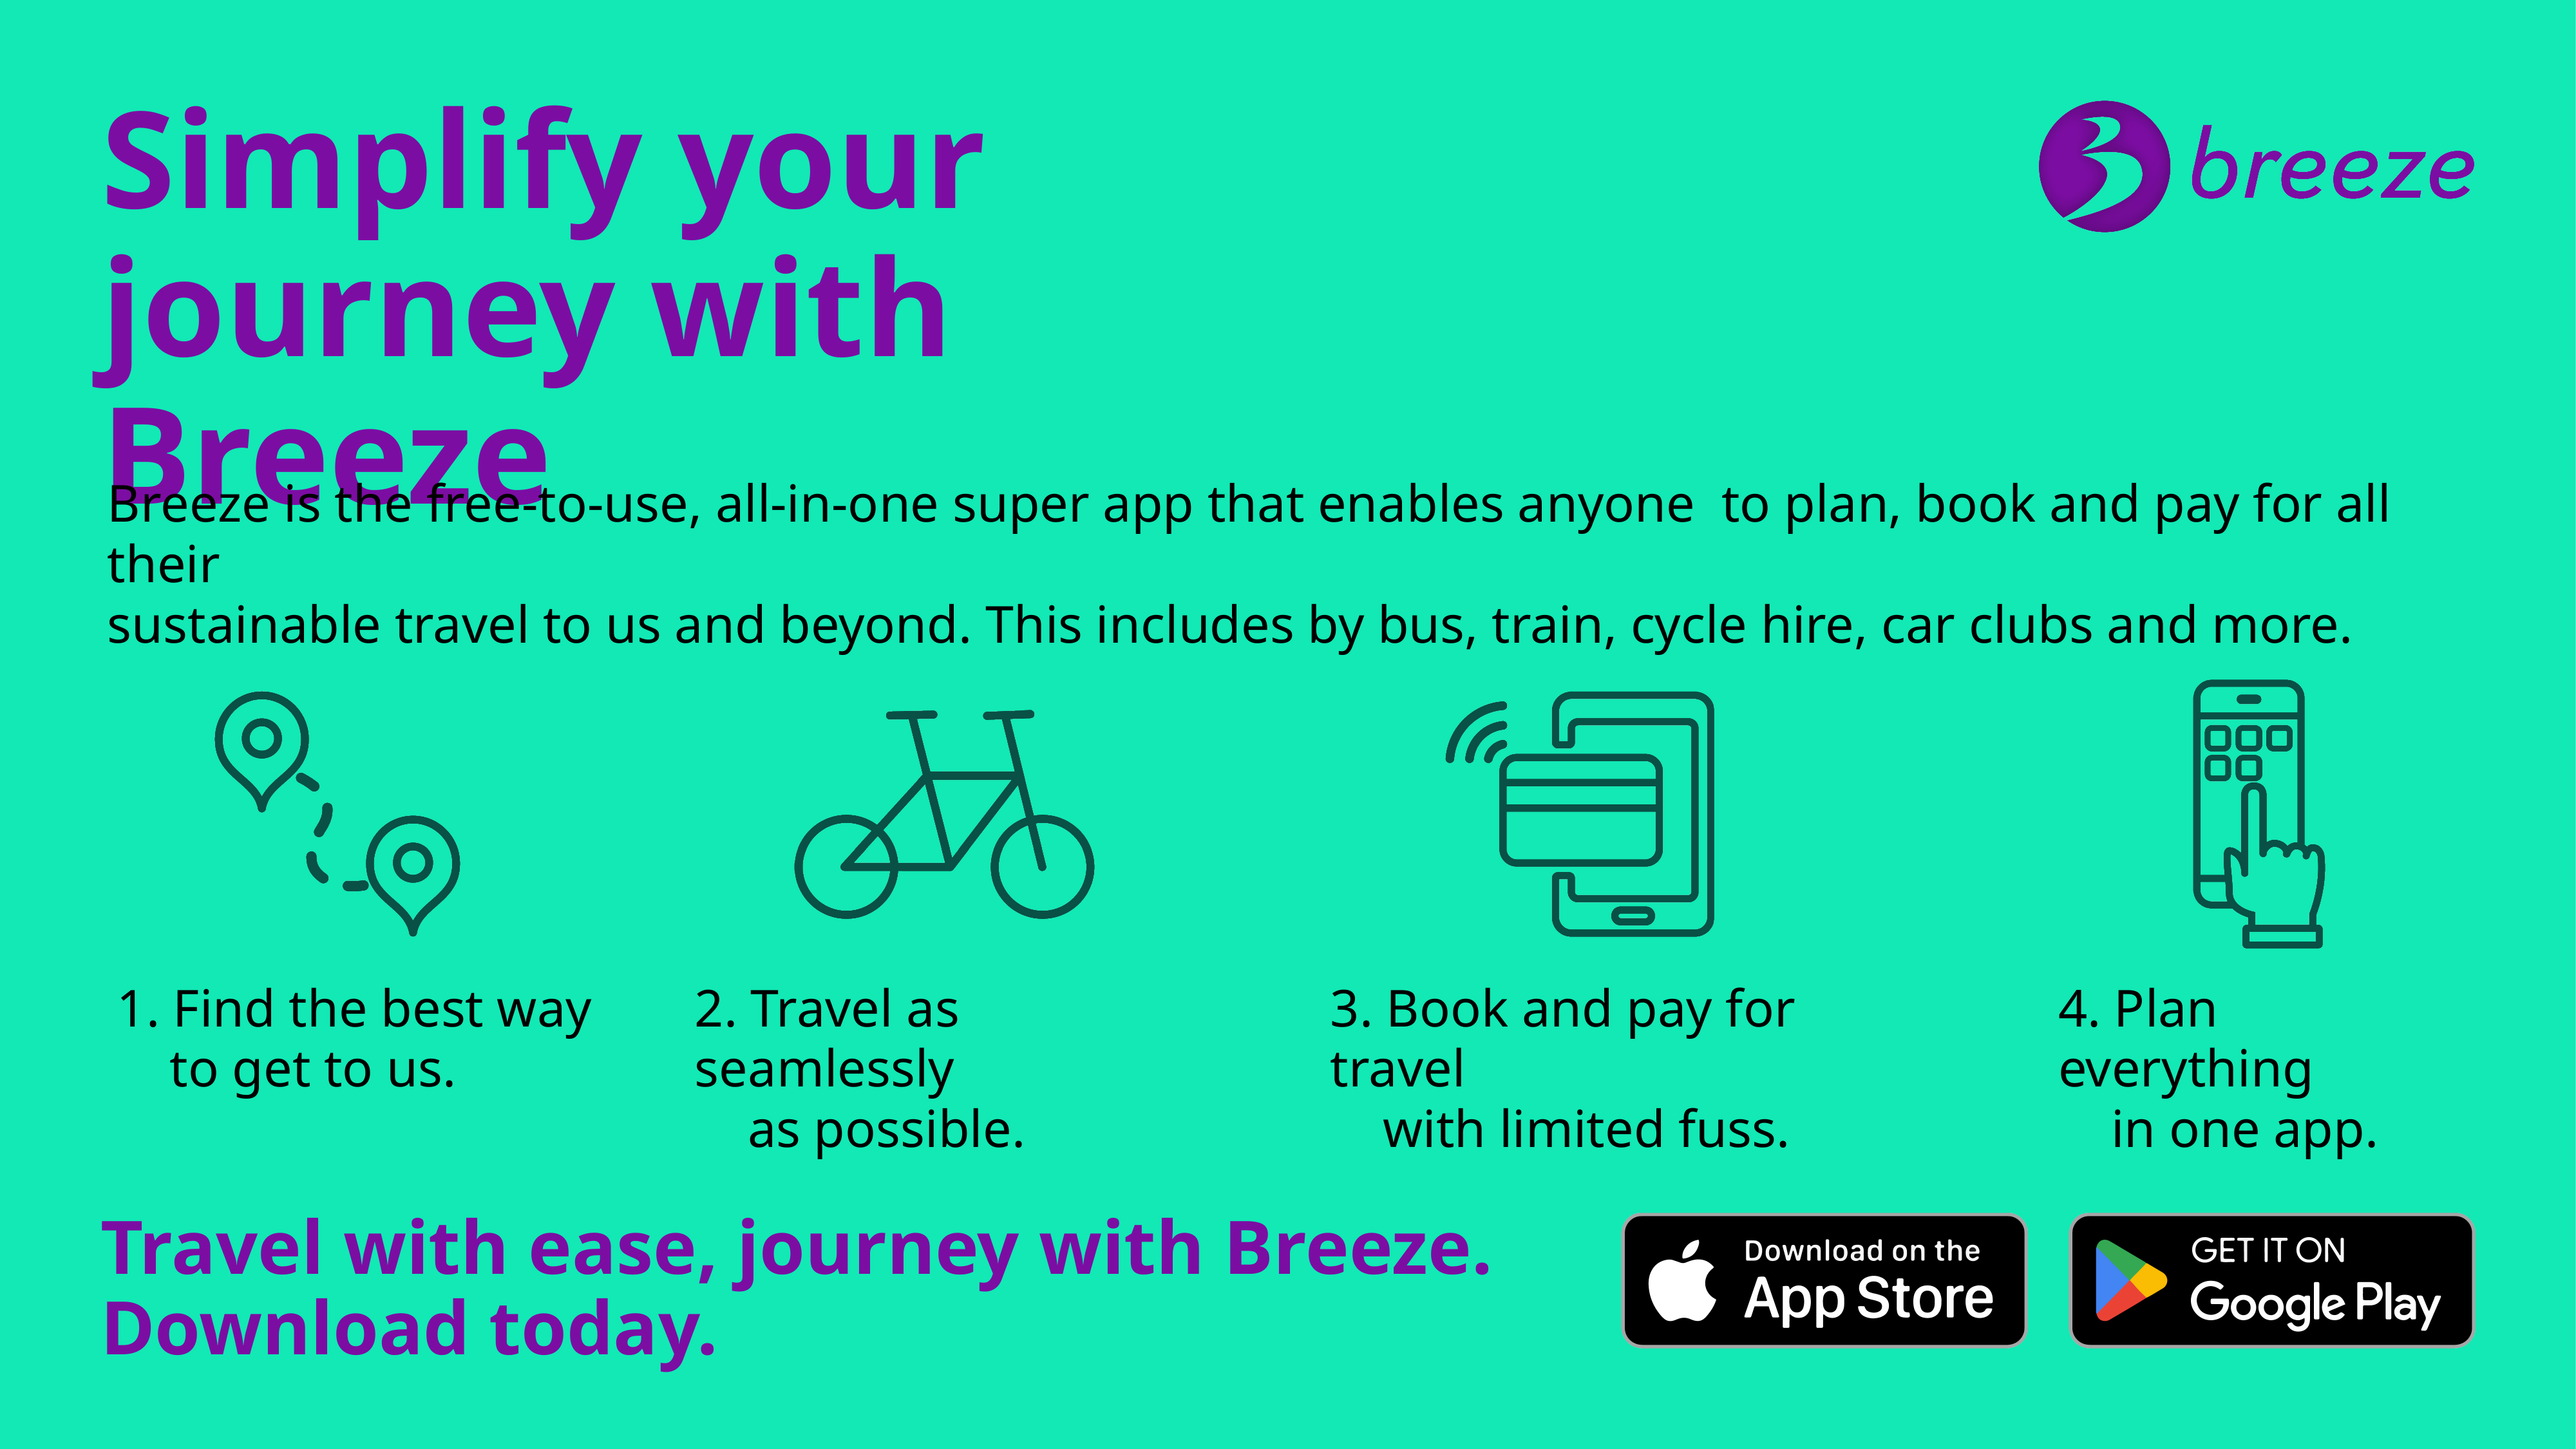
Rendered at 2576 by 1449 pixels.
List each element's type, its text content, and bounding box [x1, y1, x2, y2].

text_box Travel with ease, journey with Breeze. Download today. [43, 1203, 1669, 1374]
text_box Breeze is the free-to-use, all-in-one super app that enables anyone to plan, book and pay for all their sustainable travel to us and beyond. This includes by bus, train, cycle hire, car clubs and more. [97, 467, 2471, 658]
text_box 3. Book and pay for travel with limited fuss. [1320, 971, 1927, 1162]
text_box 2. Travel as seamlessly as possible. [685, 971, 1222, 1162]
text_box 4. Plan everything in one app. [2049, 971, 2484, 1162]
text_box 1. Find the best way to get to us. [108, 971, 614, 1103]
picture [0, 0, 2576, 1449]
text_box Simplify your journey with Breeze [43, 83, 1421, 536]
